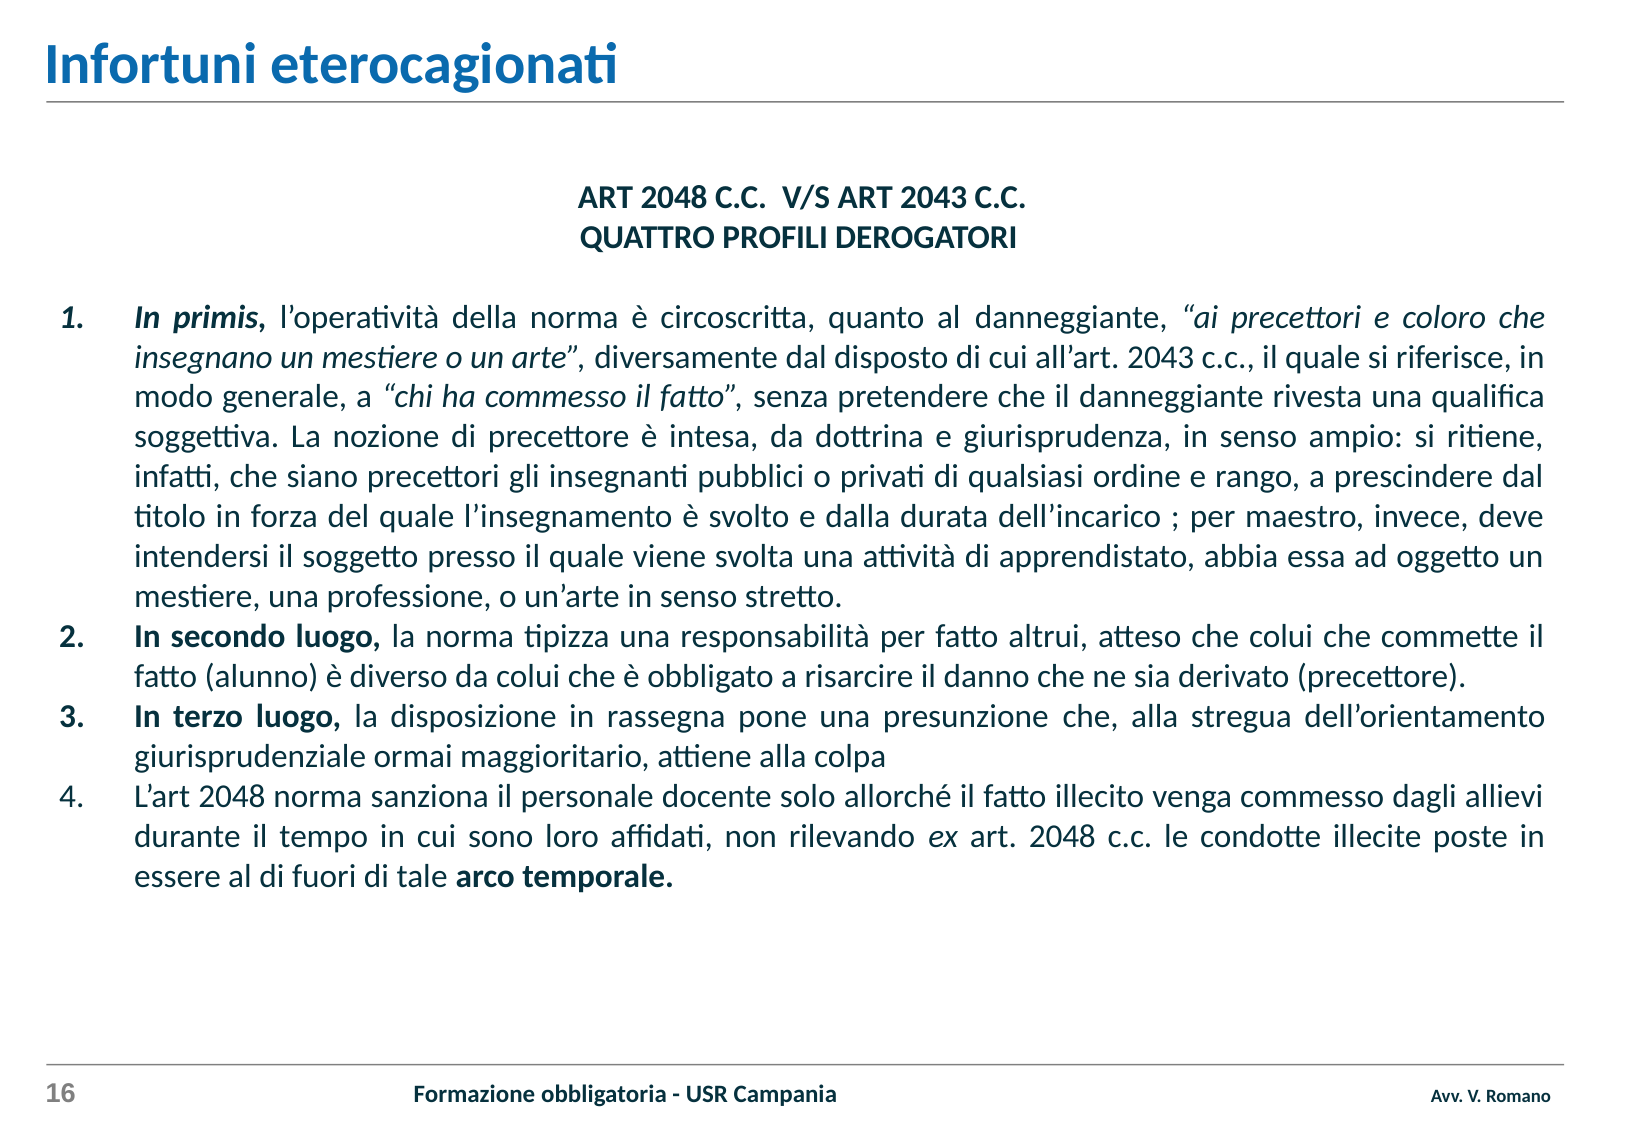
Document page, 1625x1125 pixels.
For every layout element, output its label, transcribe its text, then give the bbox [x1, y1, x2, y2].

text_box Infortuni eterocagionati [44, 24, 1561, 91]
text_box ART 2048 C.C. V/S ART 2043 C.C. QUATTRO PROFILI DEROGATORI In primis, l’operatività della norma è circoscritta, quanto al danneggiante, “ai precettori e coloro che insegnano un mestiere o un arte”, diversamente dal disposto di cui all’art. 2043 c.c., il quale si riferisce, in modo generale, a “chi ha commesso il fatto”, senza pretendere che il danneggiante rivesta una qualifica soggettiva. La nozione di precettore è intesa, da dottrina e giurisprudenza, in senso ampio: si ritiene, infatti, che siano precettori gli insegnanti pubblici o privati di qualsiasi ordine e rango, a prescindere dal titolo in forza del quale l’insegnamento è svolto e dalla durata dell’incarico ; per maestro, invece, deve intendersi il soggetto presso il quale viene svolta una attività di apprendistato, abbia essa ad oggetto un mestiere, una professione, o un’arte in senso stretto. in secondo luogo, la norma tipizza una responsabilità per fatto altrui, atteso che colui che commette il fatto (alunno) è diverso da colui che è obbligato a risarcire il danno che ne sia derivato (precettore). In terzo luogo, la disposizione in rassegna pone una presunzione che, alla stregua dell’orientamento giurisprudenziale ormai maggioritario, attiene alla colpa L’art 2048 norma sanziona il personale docente solo allorché il fatto illecito venga commesso dagli allievi durante il tempo in cui sono loro affidati, non rilevando ex art. 2048 c.c. le condotte illecite poste in essere al di fuori di tale arco temporale. [44, 127, 1561, 994]
